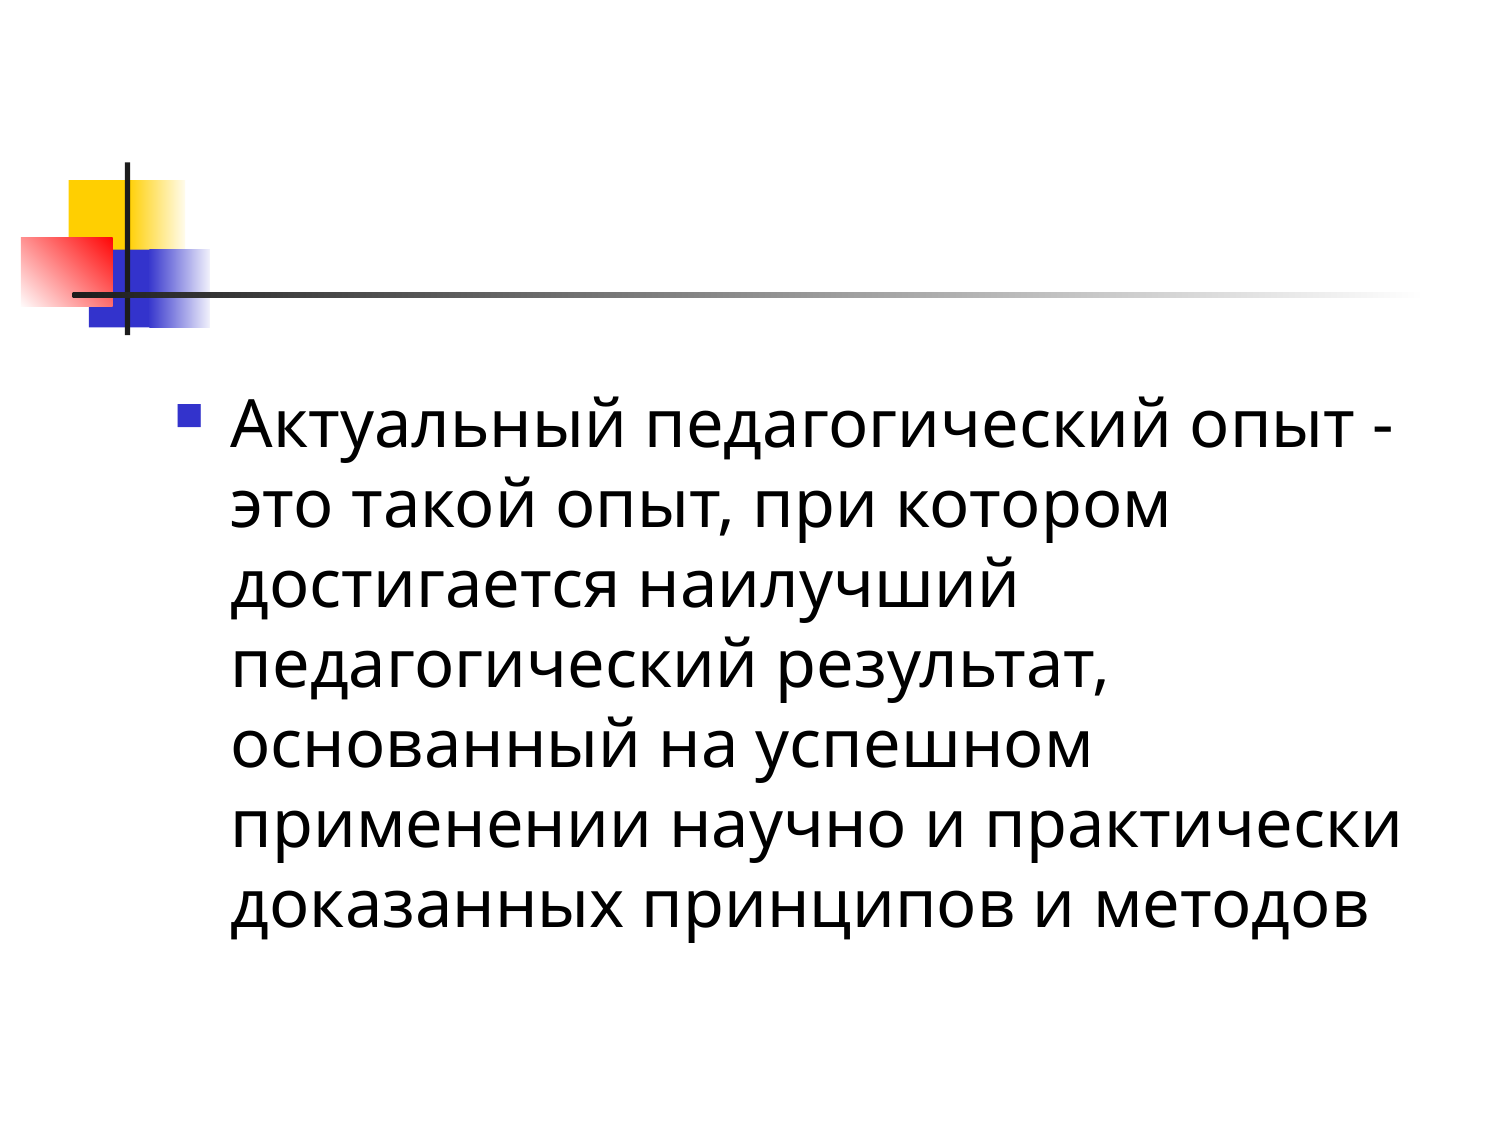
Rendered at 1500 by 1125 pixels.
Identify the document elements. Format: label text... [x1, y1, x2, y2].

list Актуальный педагогический опыт - это такой опыт, при котором достигается наилучший педагогический результат, основанный на успешном применении научно и практически доказанных принципов и методов [159, 373, 1435, 1042]
